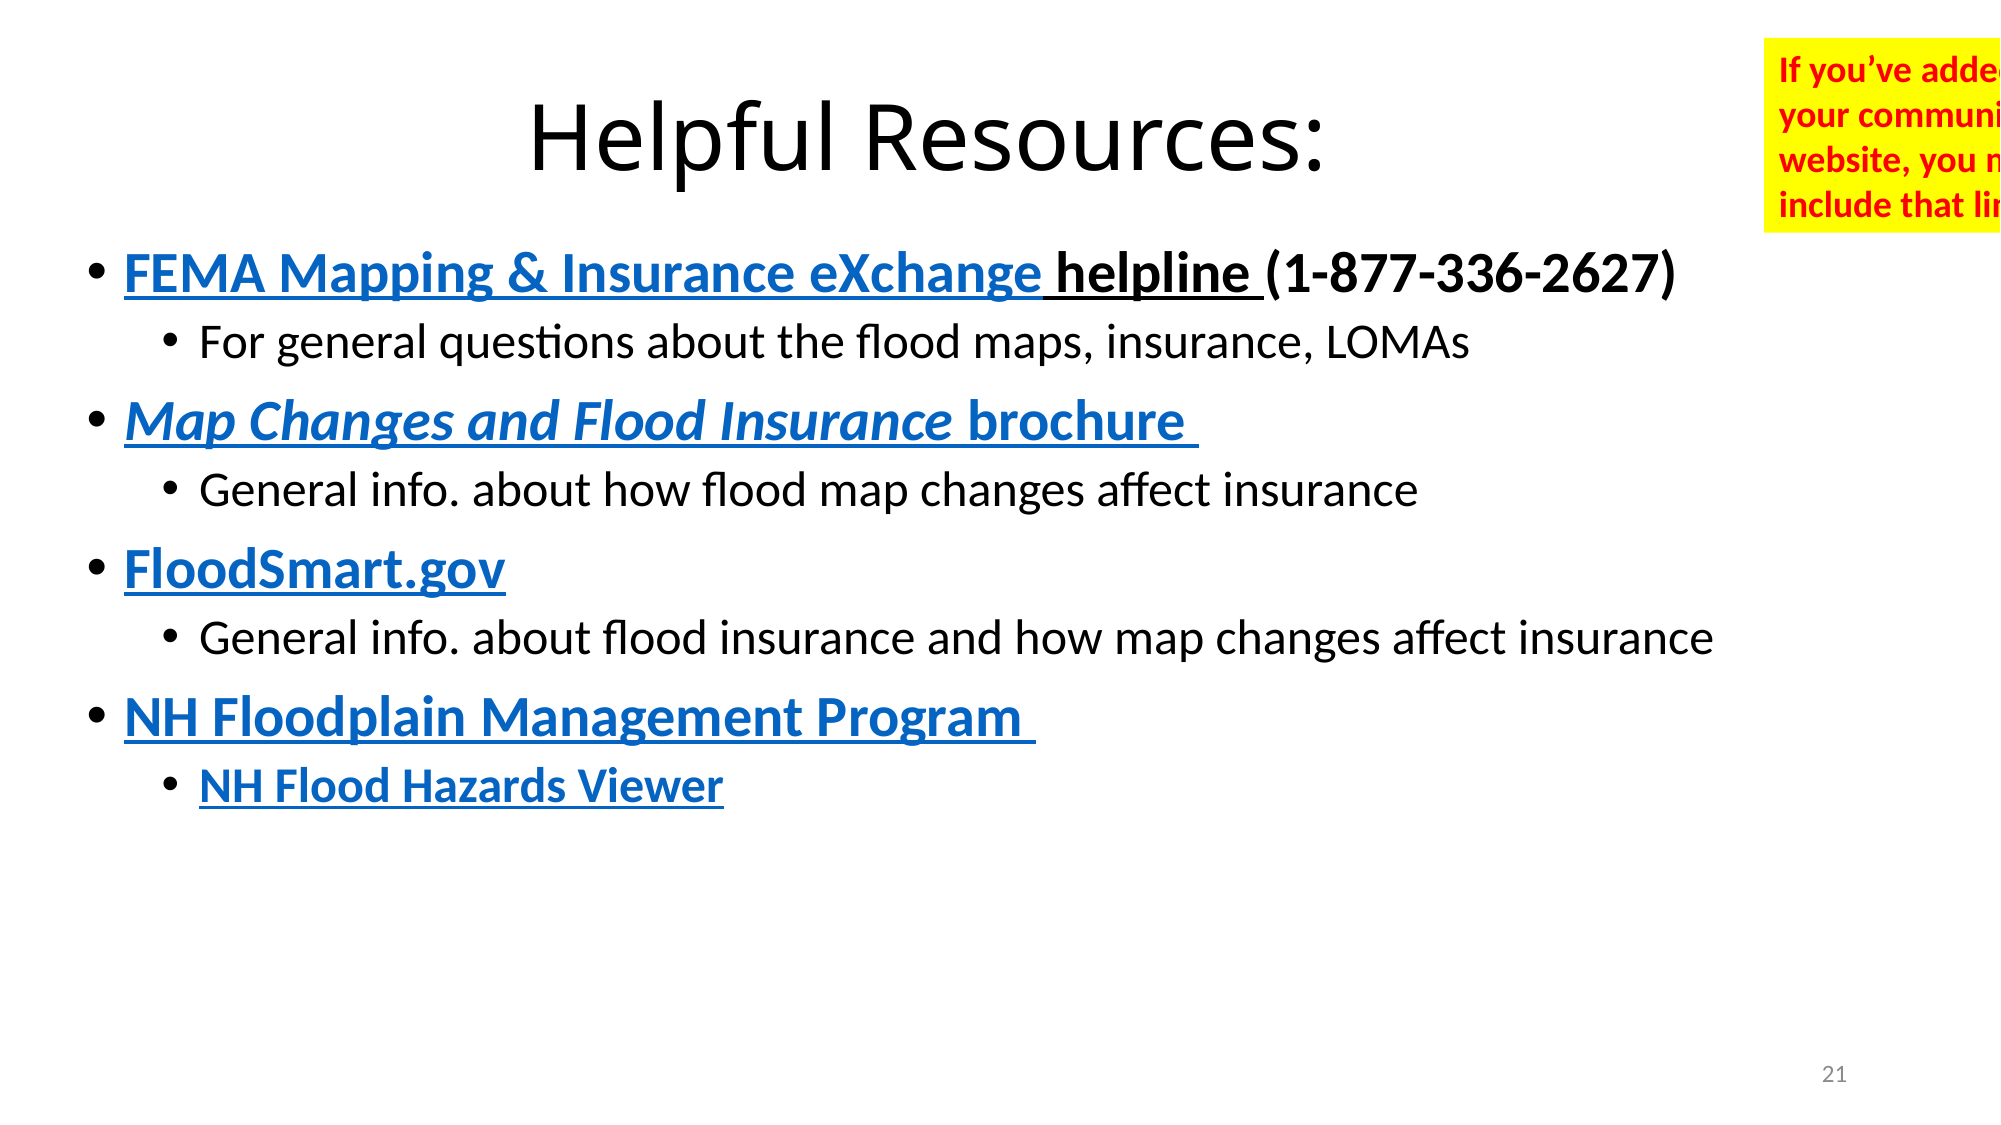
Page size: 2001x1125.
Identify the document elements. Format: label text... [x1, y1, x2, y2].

slide_number 21 [1412, 1042, 1863, 1103]
text_box If you’ve added info. to your community’s website, you may want to include that link here too. [1764, 37, 2000, 233]
title Helpful Resources: [511, 47, 1931, 234]
list FEMA Mapping & Insurance eXchange helpline (1-877-336-2627) For general questions about the flood maps, insurance, LOMAs Map Changes and Flood Insurance brochure General info. about how flood map changes affect insurance FloodSmart.gov General info. about flood insurance and how map changes affect insurance NH Floodplain Management Program NH Flood Hazards Viewer [71, 234, 2000, 1125]
